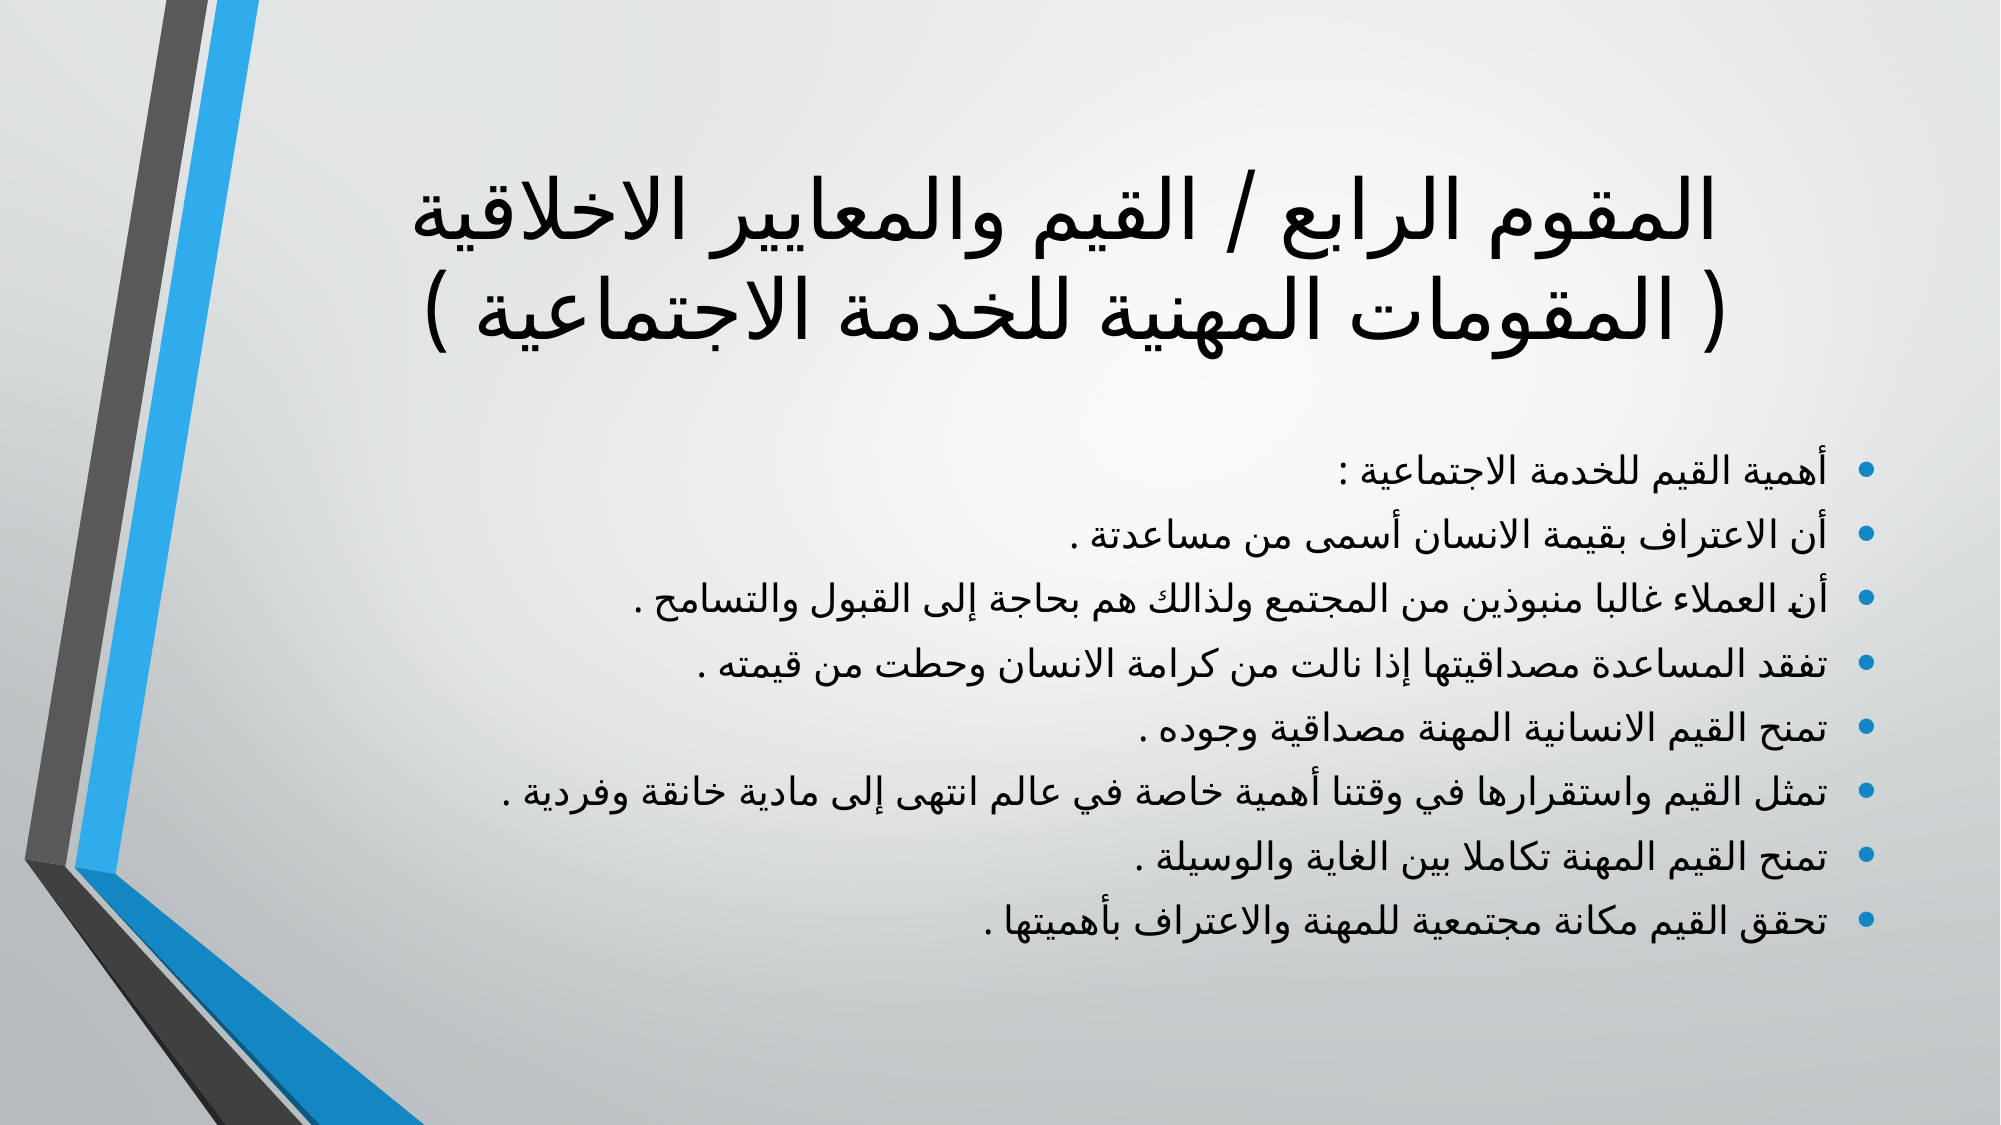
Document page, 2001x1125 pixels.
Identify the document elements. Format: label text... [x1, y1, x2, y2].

title المقوم الرابع / القيم والمعايير الاخلاقية ( المقومات المهنية للخدمة الاجتماعية ) [243, 112, 1887, 400]
list أهمية القيم للخدمة الاجتماعية : أن الاعتراف بقيمة الانسان أسمى من مساعدتة . أن العملاء غالبا منبوذين من المجتمع ولذالك هم بحاجة إلى القبول والتسامح . تفقد المساعدة مصداقيتها إذا نالت من كرامة الانسان وحطت من قيمته . تمنح القيم الانسانية المهنة مصداقية وجوده . تمثل القيم واستقرارها في وقتنا أهمية خاصة في عالم انتهى إلى مادية خانقة وفردية . تمنح القيم المهنة تكاملا بين الغاية والوسيلة . تحقق القيم مكانة مجتمعية للمهنة والاعتراف بأهميتها . [243, 437, 1887, 950]
